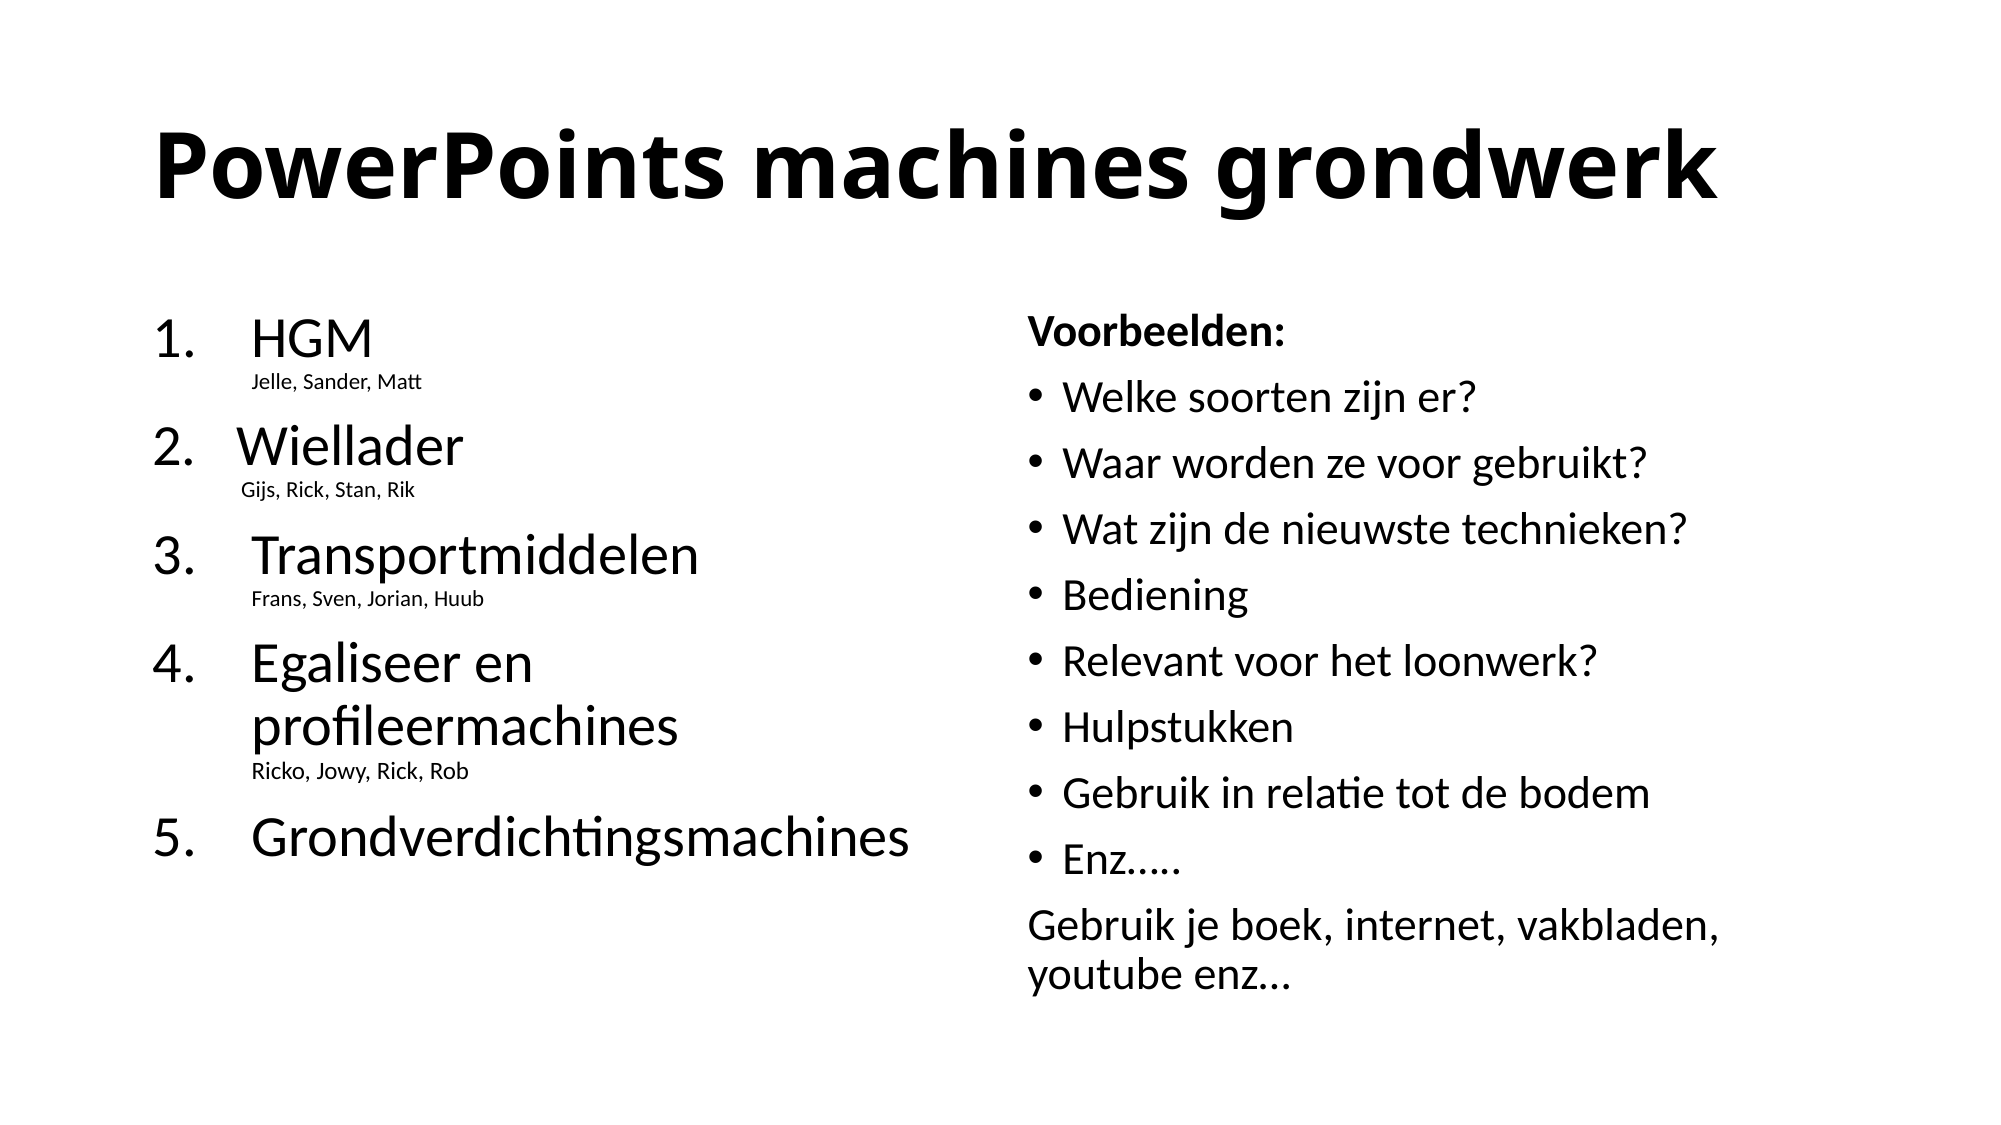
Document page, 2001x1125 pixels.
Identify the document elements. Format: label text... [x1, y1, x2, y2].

list Voorbeelden: Welke soorten zijn er? Waar worden ze voor gebruikt? Wat zijn de nieuwste technieken? Bediening Relevant voor het loonwerk? Hulpstukken Gebruik in relatie tot de bodem Enz….. Gebruik je boek, internet, vakbladen, youtube enz… [1012, 299, 1863, 1014]
title PowerPoints machines grondwerk [137, 59, 1863, 278]
list HGM Jelle, Sander, Matt 2. Wiellader Gijs, Rick, Stan, Rik Transportmiddelen Frans, Sven, Jorian, Huub Egaliseer en profileermachines Ricko, Jowy, Rick, Rob Grondverdichtingsmachines [137, 299, 988, 1014]
